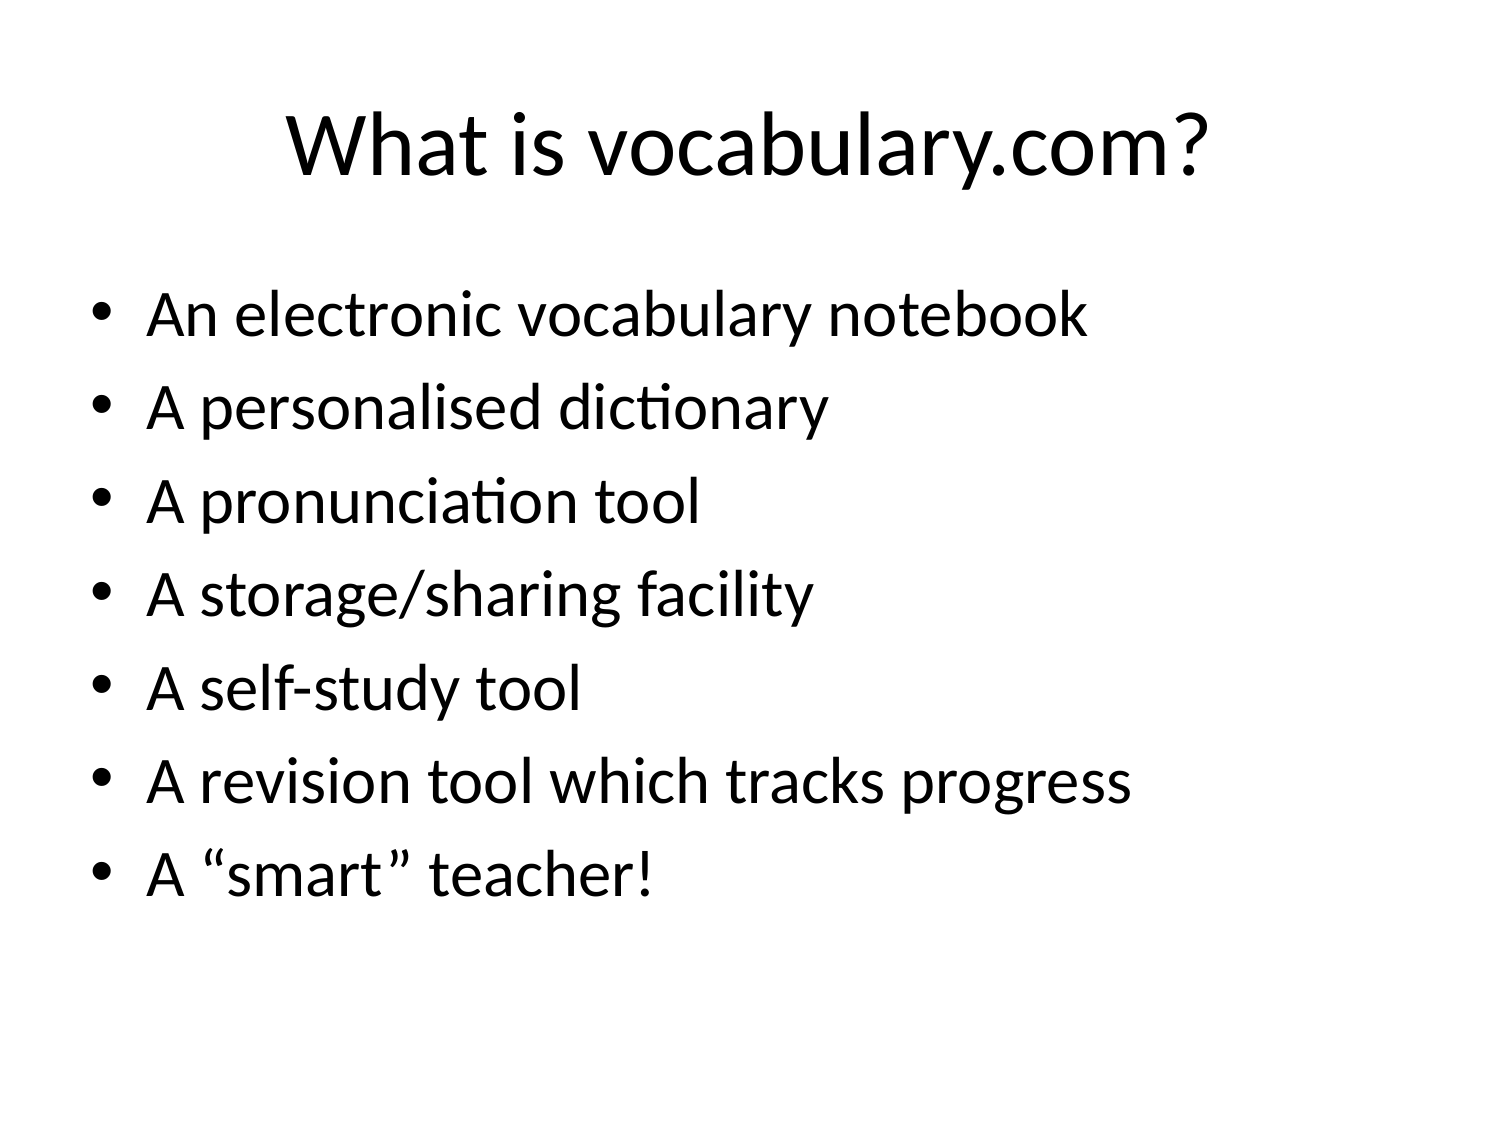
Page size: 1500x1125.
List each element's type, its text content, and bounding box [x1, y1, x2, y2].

title What is vocabulary.com? [75, 45, 1425, 233]
list An electronic vocabulary notebook A personalised dictionary A pronunciation tool A storage/sharing facility A self-study tool A revision tool which tracks progress A “smart” teacher! [75, 262, 1425, 1005]
